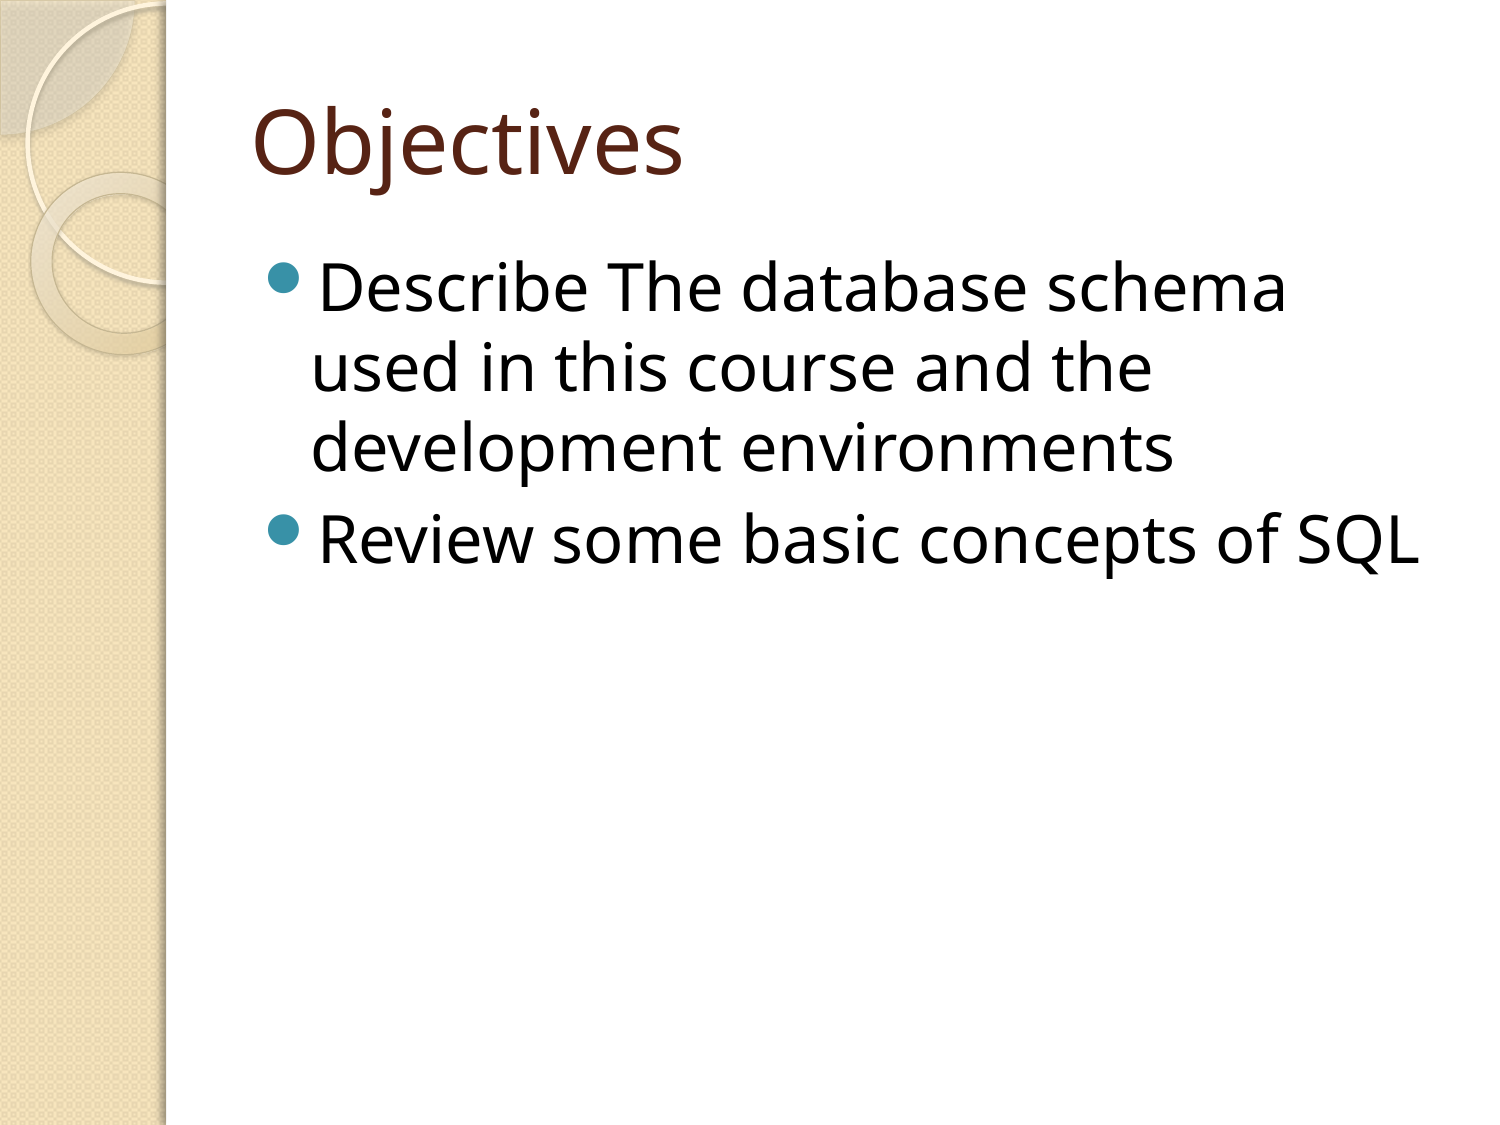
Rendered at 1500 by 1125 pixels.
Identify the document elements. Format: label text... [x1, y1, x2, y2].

list Describe The database schema used in this course and the development environments Review some basic concepts of SQL [235, 237, 1466, 1025]
title Objectives [235, 45, 1466, 233]
